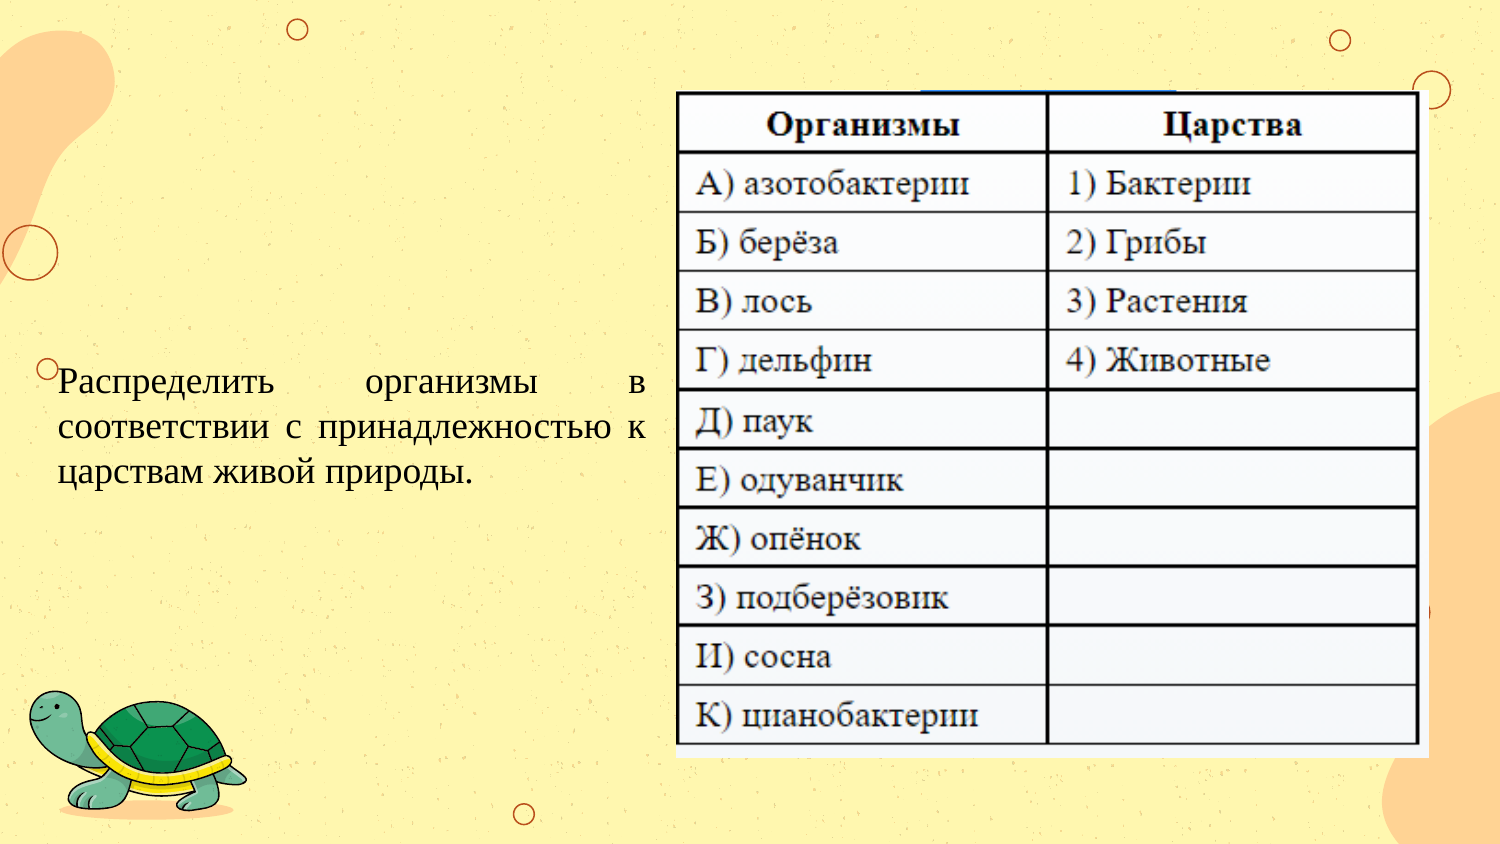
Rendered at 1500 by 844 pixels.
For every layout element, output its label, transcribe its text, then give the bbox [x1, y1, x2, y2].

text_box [25, 690, 249, 821]
picture [11, 227, 56, 279]
text_box Распределить организмы в соответствии с принадлежностью к царствам живой природы. [42, 348, 662, 499]
picture [0, 0, 1500, 844]
